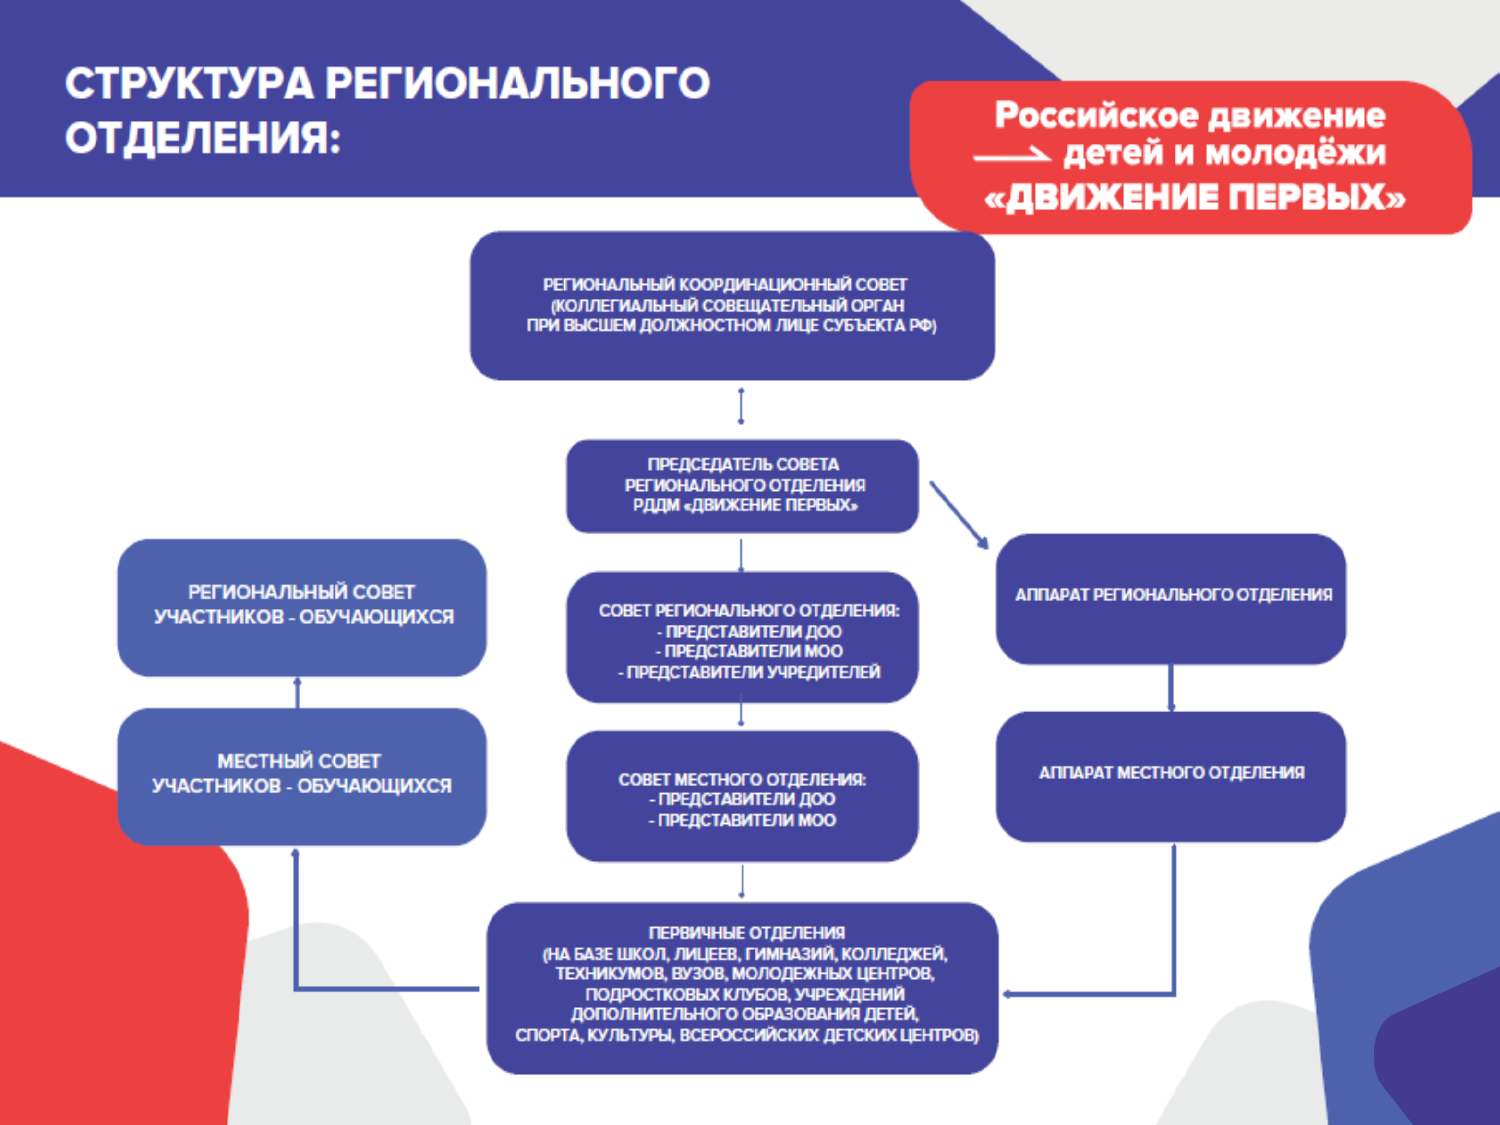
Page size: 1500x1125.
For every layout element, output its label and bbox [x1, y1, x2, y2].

picture [1355, 980, 1500, 1108]
list [0, 0, 1500, 1125]
